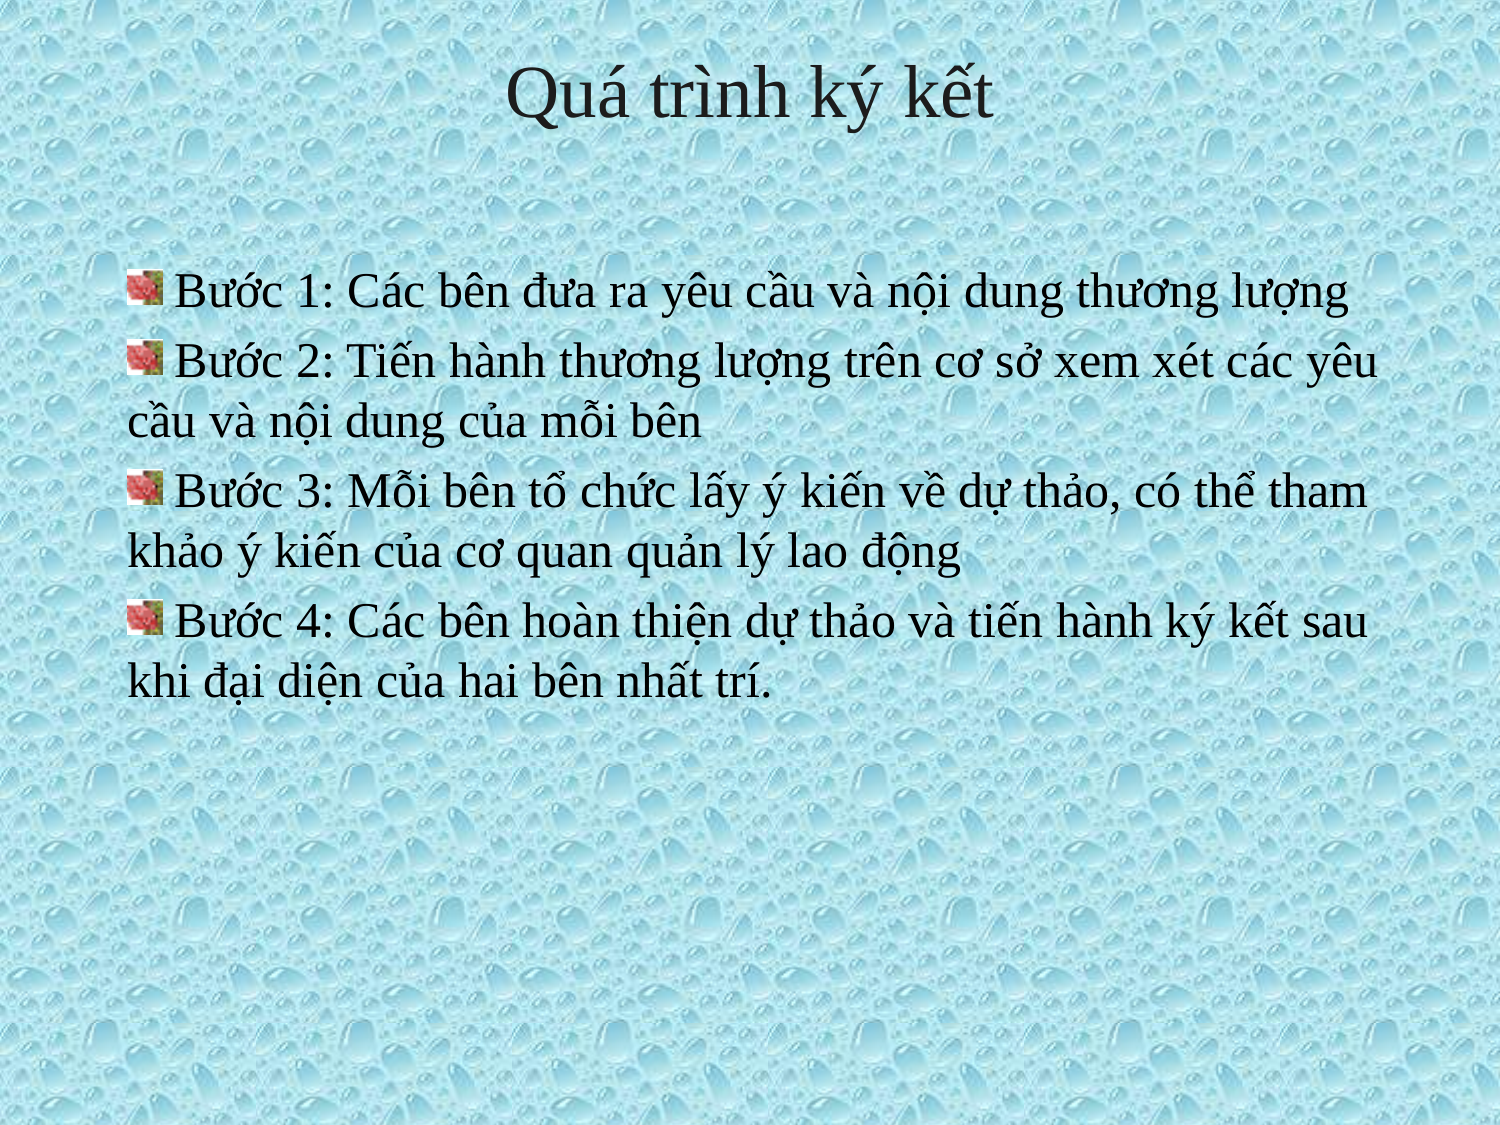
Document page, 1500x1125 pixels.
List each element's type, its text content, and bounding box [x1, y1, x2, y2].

title Quá trình ký kết [112, 0, 1388, 176]
subtitle Bước 1: Các bên đưa ra yêu cầu và nội dung thương lượng Bước 2: Tiến hành thương lượng trên cơ sở xem xét các yêu cầu và nội dung của mỗi bên Bước 3: Mỗi bên tổ chức lấy ý kiến về dự thảo, có thể tham khảo ý kiến của cơ quan quản lý lao động Bước 4: Các bên hoàn thiện dự thảo và tiến hành ký kết sau khi đại diện của hai bên nhất trí. [112, 249, 1401, 976]
picture [0, 0, 1500, 1125]
